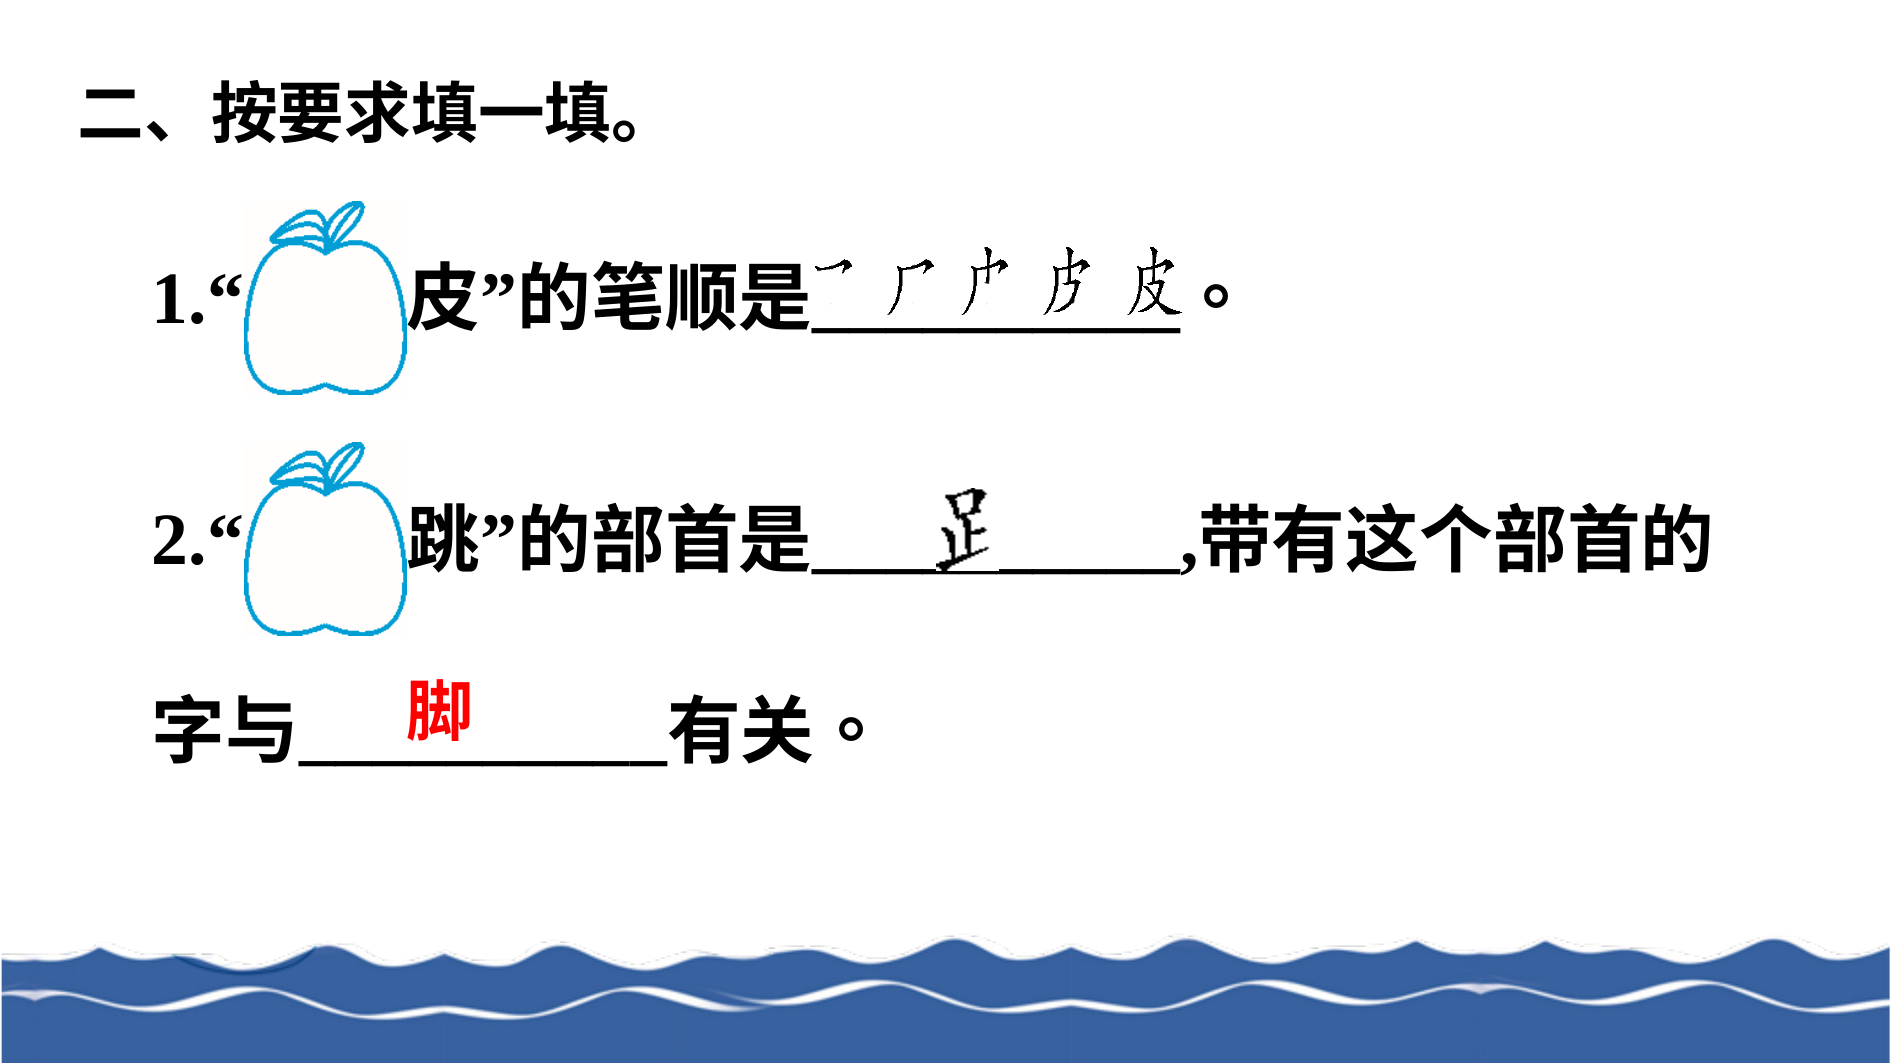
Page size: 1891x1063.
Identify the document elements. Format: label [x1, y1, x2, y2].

picture [936, 488, 999, 571]
picture [815, 247, 1182, 315]
picture [1, 886, 1891, 1063]
text_box [57, 23, 1739, 828]
